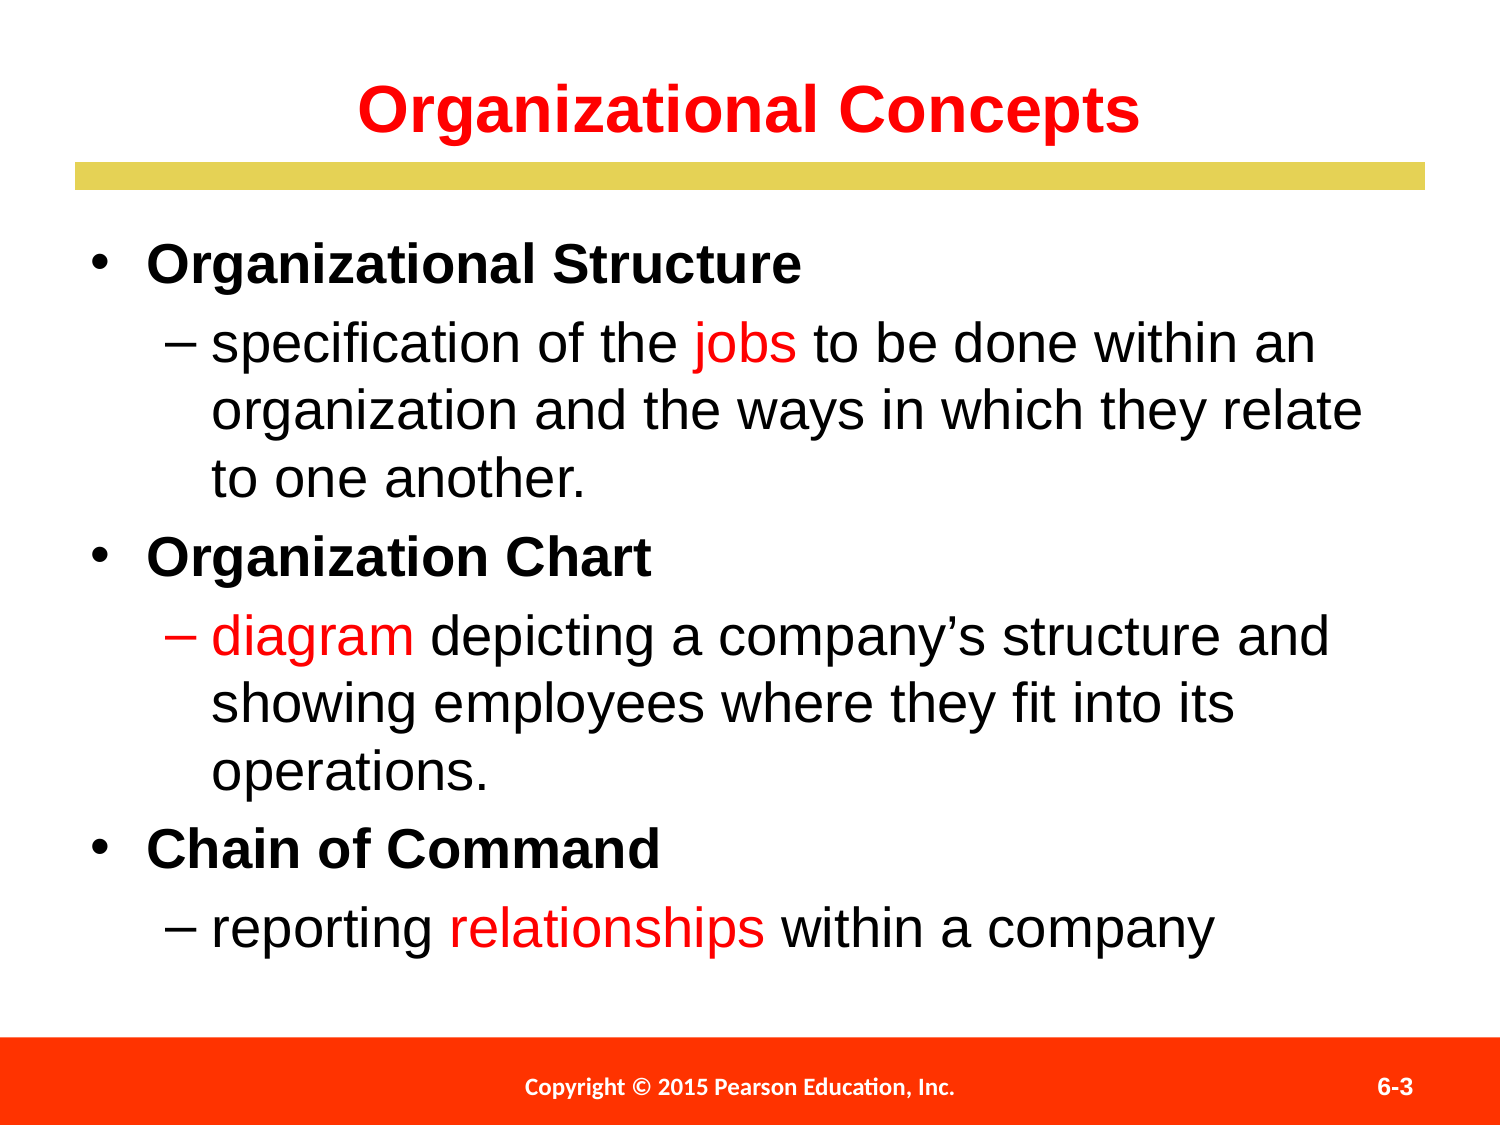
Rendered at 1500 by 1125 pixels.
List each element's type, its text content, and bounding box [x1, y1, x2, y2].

list Organizational Structure specification of the jobs to be done within an organization and the ways in which they relate to one another. Organization Chart diagram depicting a company’s structure and showing employees where they fit into its operations. Chain of Command reporting relationships within a company [74, 219, 1426, 1026]
title Organizational Concepts [74, 12, 1426, 201]
